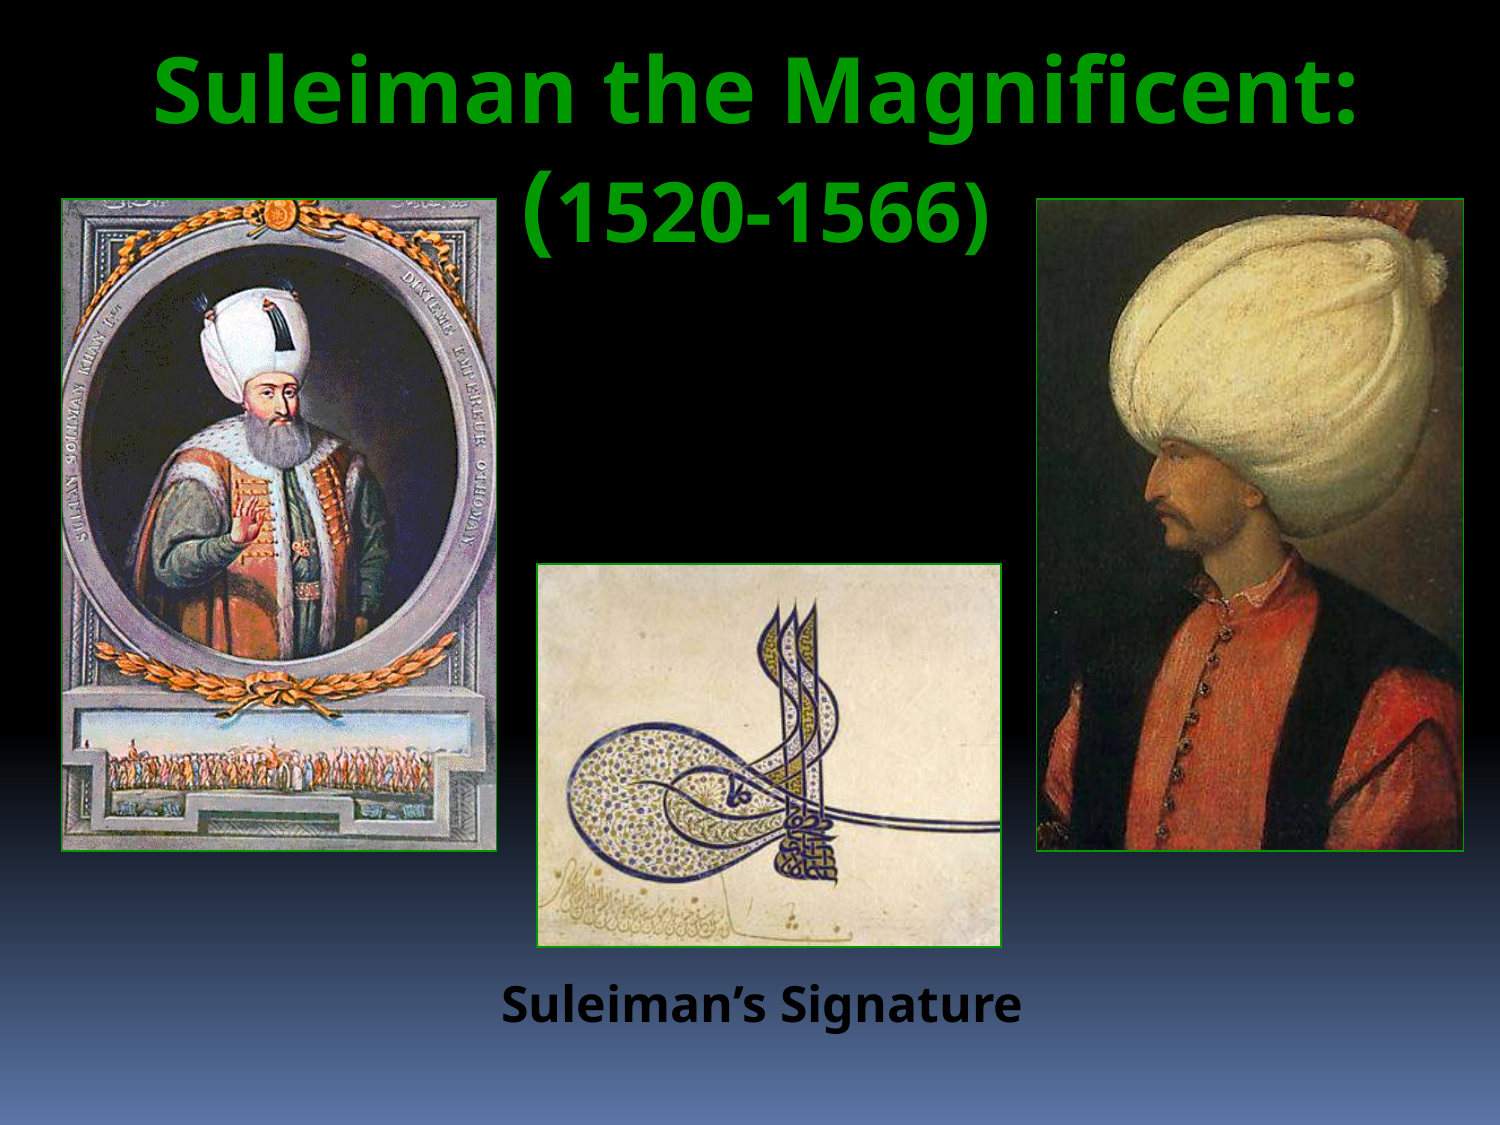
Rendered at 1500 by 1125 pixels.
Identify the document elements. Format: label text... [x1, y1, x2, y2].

picture [536, 564, 1001, 947]
picture [1037, 199, 1464, 851]
text_box Suleiman’s Signature [424, 964, 1100, 1040]
picture [61, 199, 497, 851]
text_box Suleiman the Magnificent: (1520-1566) [37, 24, 1475, 270]
